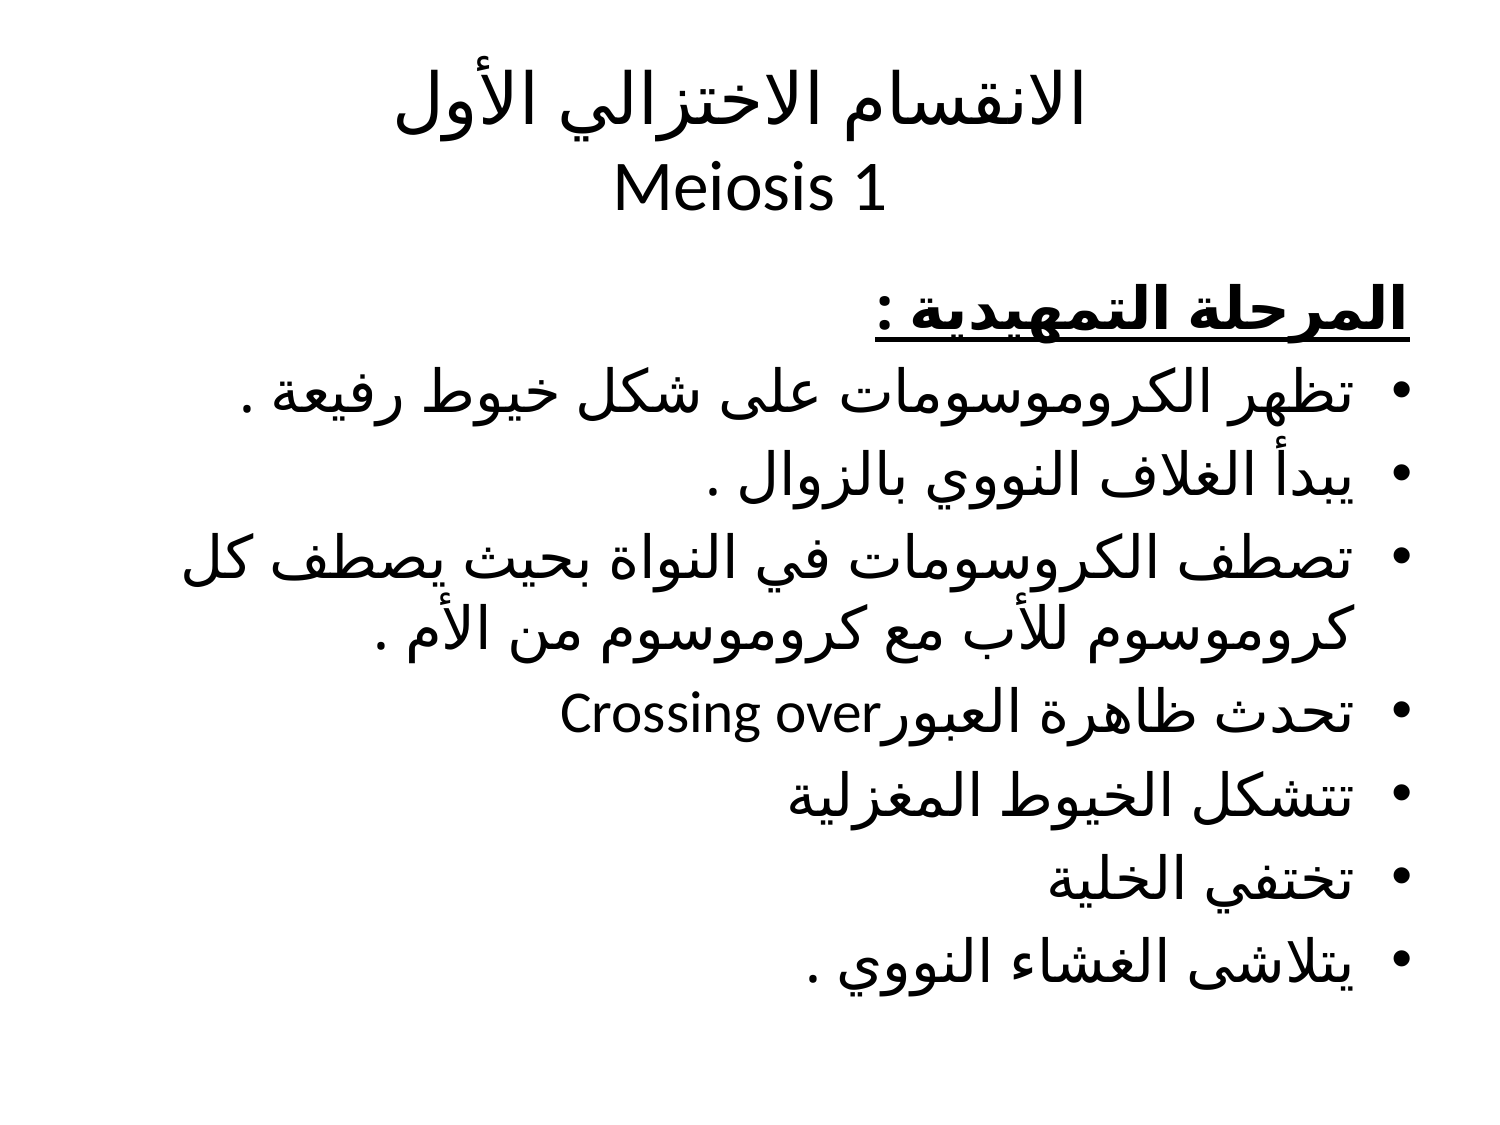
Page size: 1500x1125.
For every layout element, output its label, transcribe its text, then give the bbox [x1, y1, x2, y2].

list المرحلة التمهيدية : تظهر الكروموسومات على شكل خيوط رفيعة . يبدأ الغلاف النووي بالزوال . تصطف الكروسومات في النواة بحيث يصطف كل كروموسوم للأب مع كروموسوم من الأم . تحدث ظاهرة العبورCrossing over تتشكل الخيوط المغزلية تختفي الخلية يتلاشى الغشاء النووي . [75, 262, 1425, 1005]
title الانقسام الاختزالي الأول Meiosis 1 [75, 45, 1425, 233]
